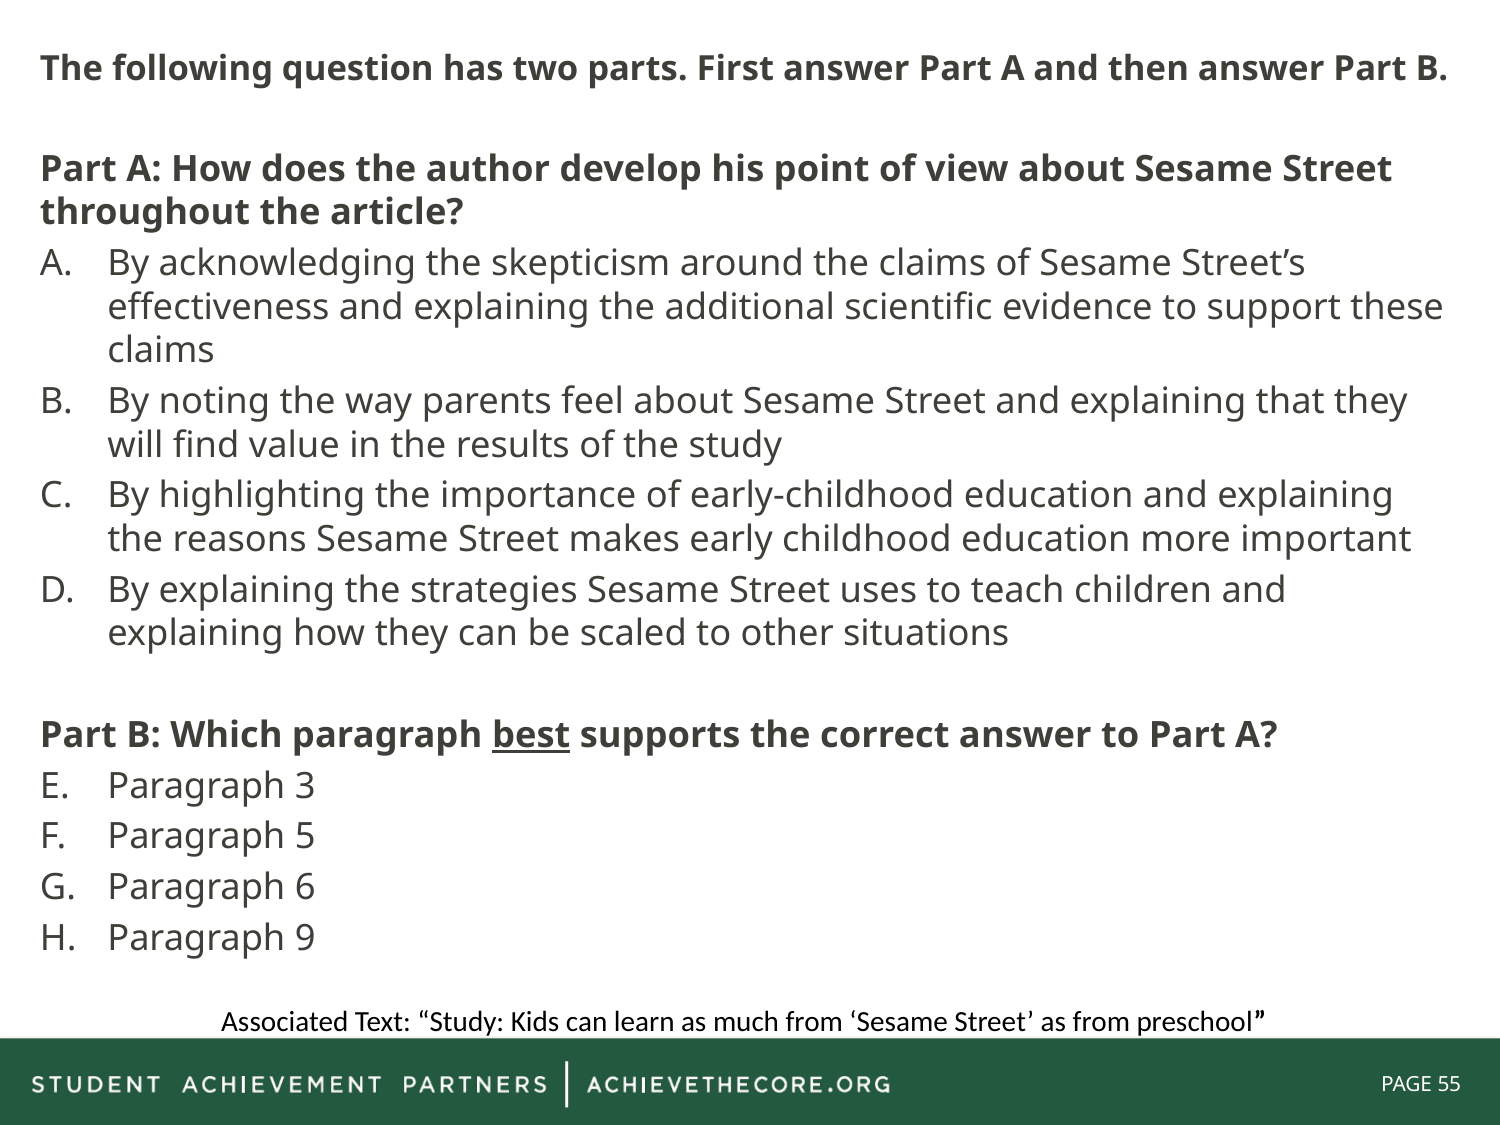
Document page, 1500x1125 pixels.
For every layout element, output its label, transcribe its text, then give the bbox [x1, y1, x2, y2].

list The following question has two parts. First answer Part A and then answer Part B. Part A: How does the author develop his point of view about Sesame Street throughout the article? By acknowledging the skepticism around the claims of Sesame Street’s effectiveness and explaining the additional scientific evidence to support these claims By noting the way parents feel about Sesame Street and explaining that they will find value in the results of the study By highlighting the importance of early-childhood education and explaining the reasons Sesame Street makes early childhood education more important By explaining the strategies Sesame Street uses to teach children and explaining how they can be scaled to other situations Part B: Which paragraph best supports the correct answer to Part A? Paragraph 3 Paragraph 5 Paragraph 6 Paragraph 9 [25, 37, 1473, 982]
text_box Associated Text: “Study: Kids can learn as much from ‘Sesame Street’ as from preschool” [20, 995, 1468, 1045]
